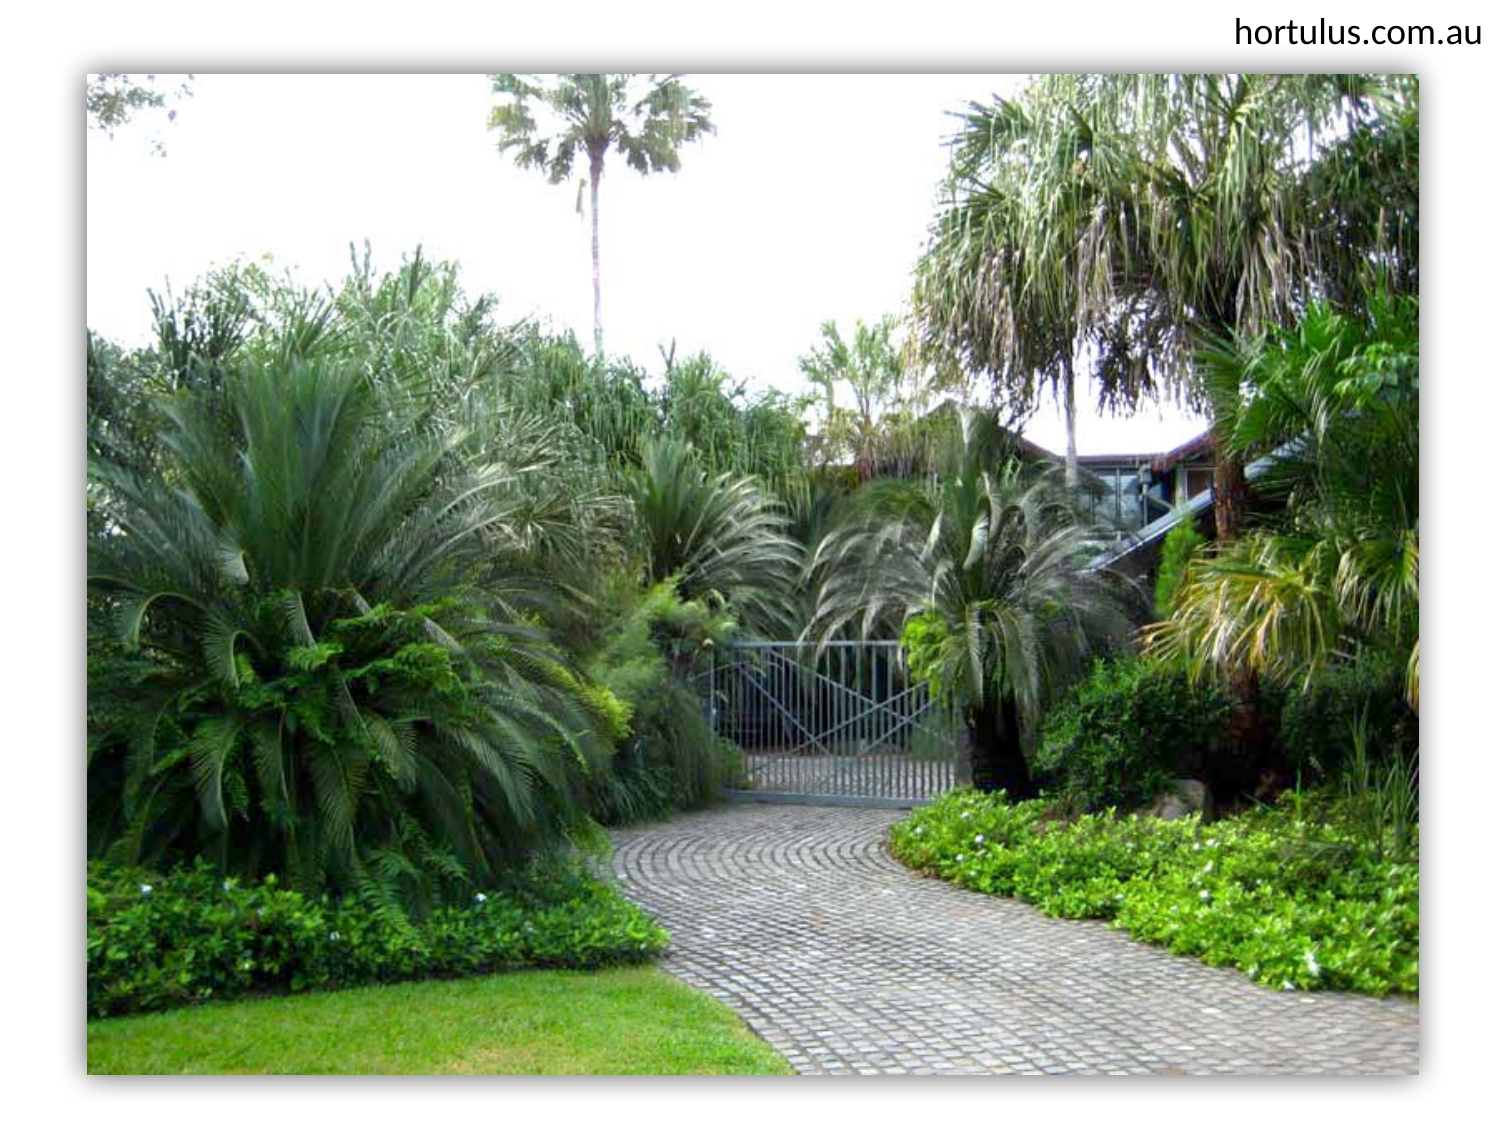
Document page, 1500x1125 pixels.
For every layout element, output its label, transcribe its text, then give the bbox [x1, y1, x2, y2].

text_box hortulus.com.au [1219, 0, 1499, 60]
picture [87, 74, 1419, 1076]
